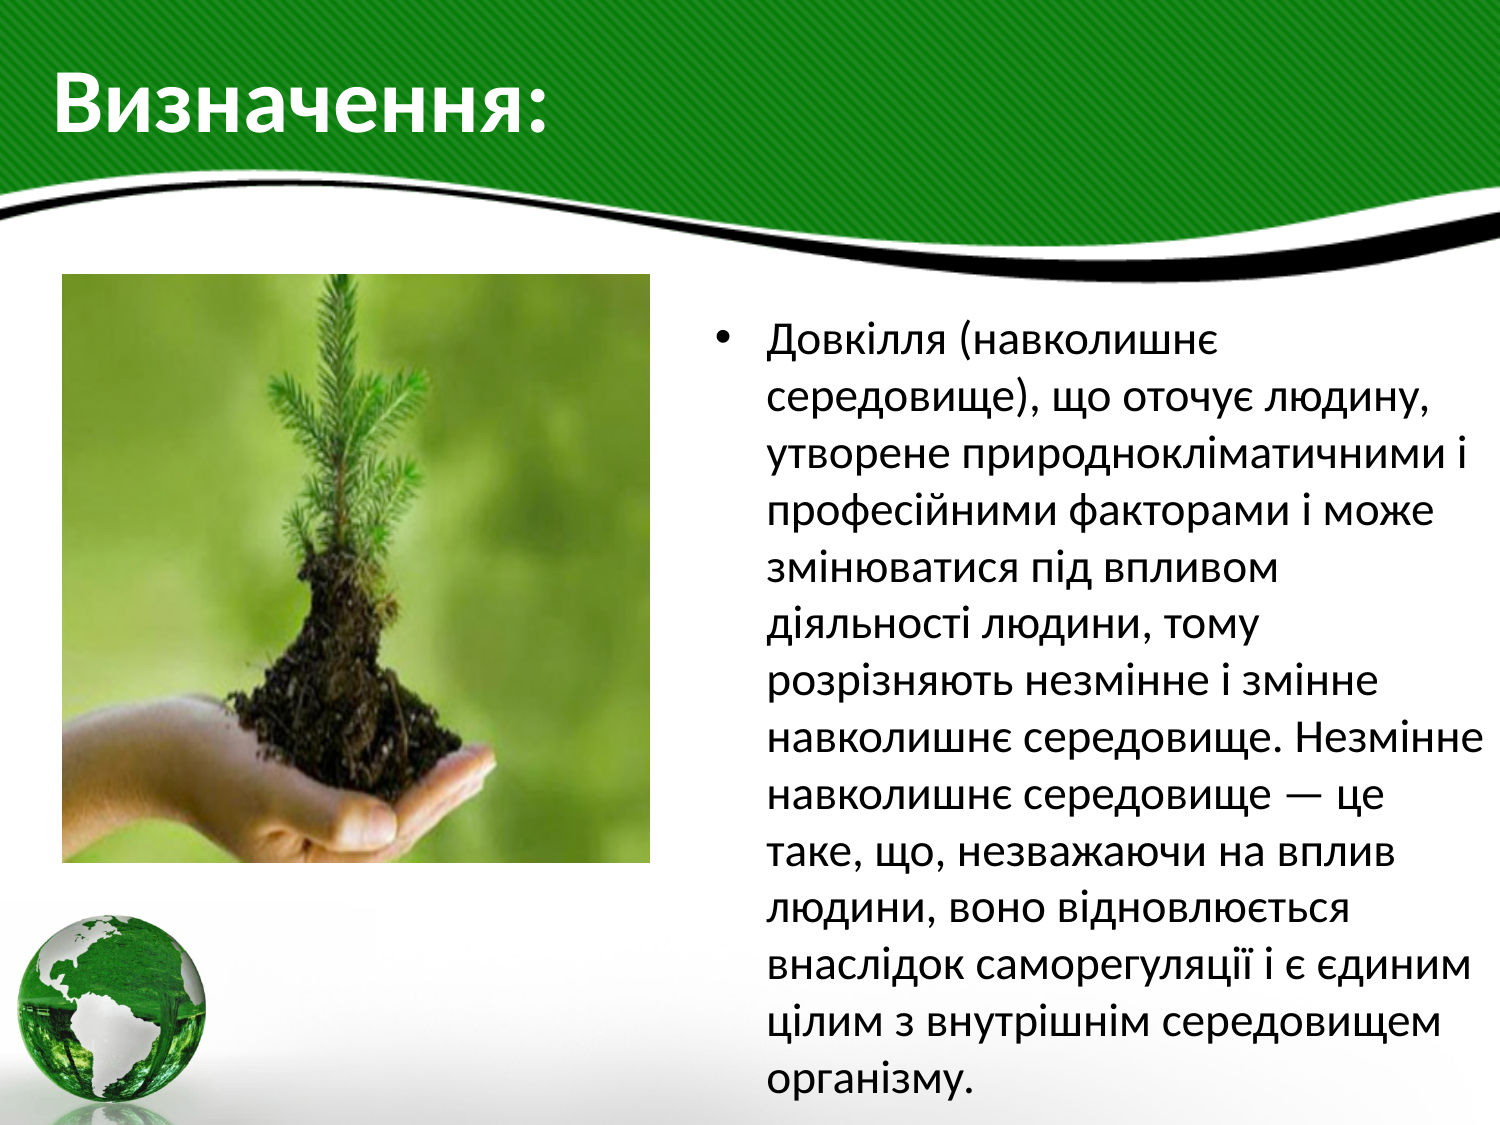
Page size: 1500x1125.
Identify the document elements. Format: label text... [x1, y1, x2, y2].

list Довкілля (навколишнє середовище), що оточує людину, утворене природнокліматичними і професійними факторами і може змінюватися під впливом діяльності людини, тому розрізняють не­змінне і змінне навколишнє середовище. Незмінне навколишнє середовище — це таке, що, незважаючи на вплив людини, воно відновлюється внаслідок саморегуляції і є єдиним цілим з внутрішнім середовищем організму. [699, 299, 1500, 1125]
title Визначення: [37, 8, 1463, 183]
picture [0, 0, 1500, 1125]
